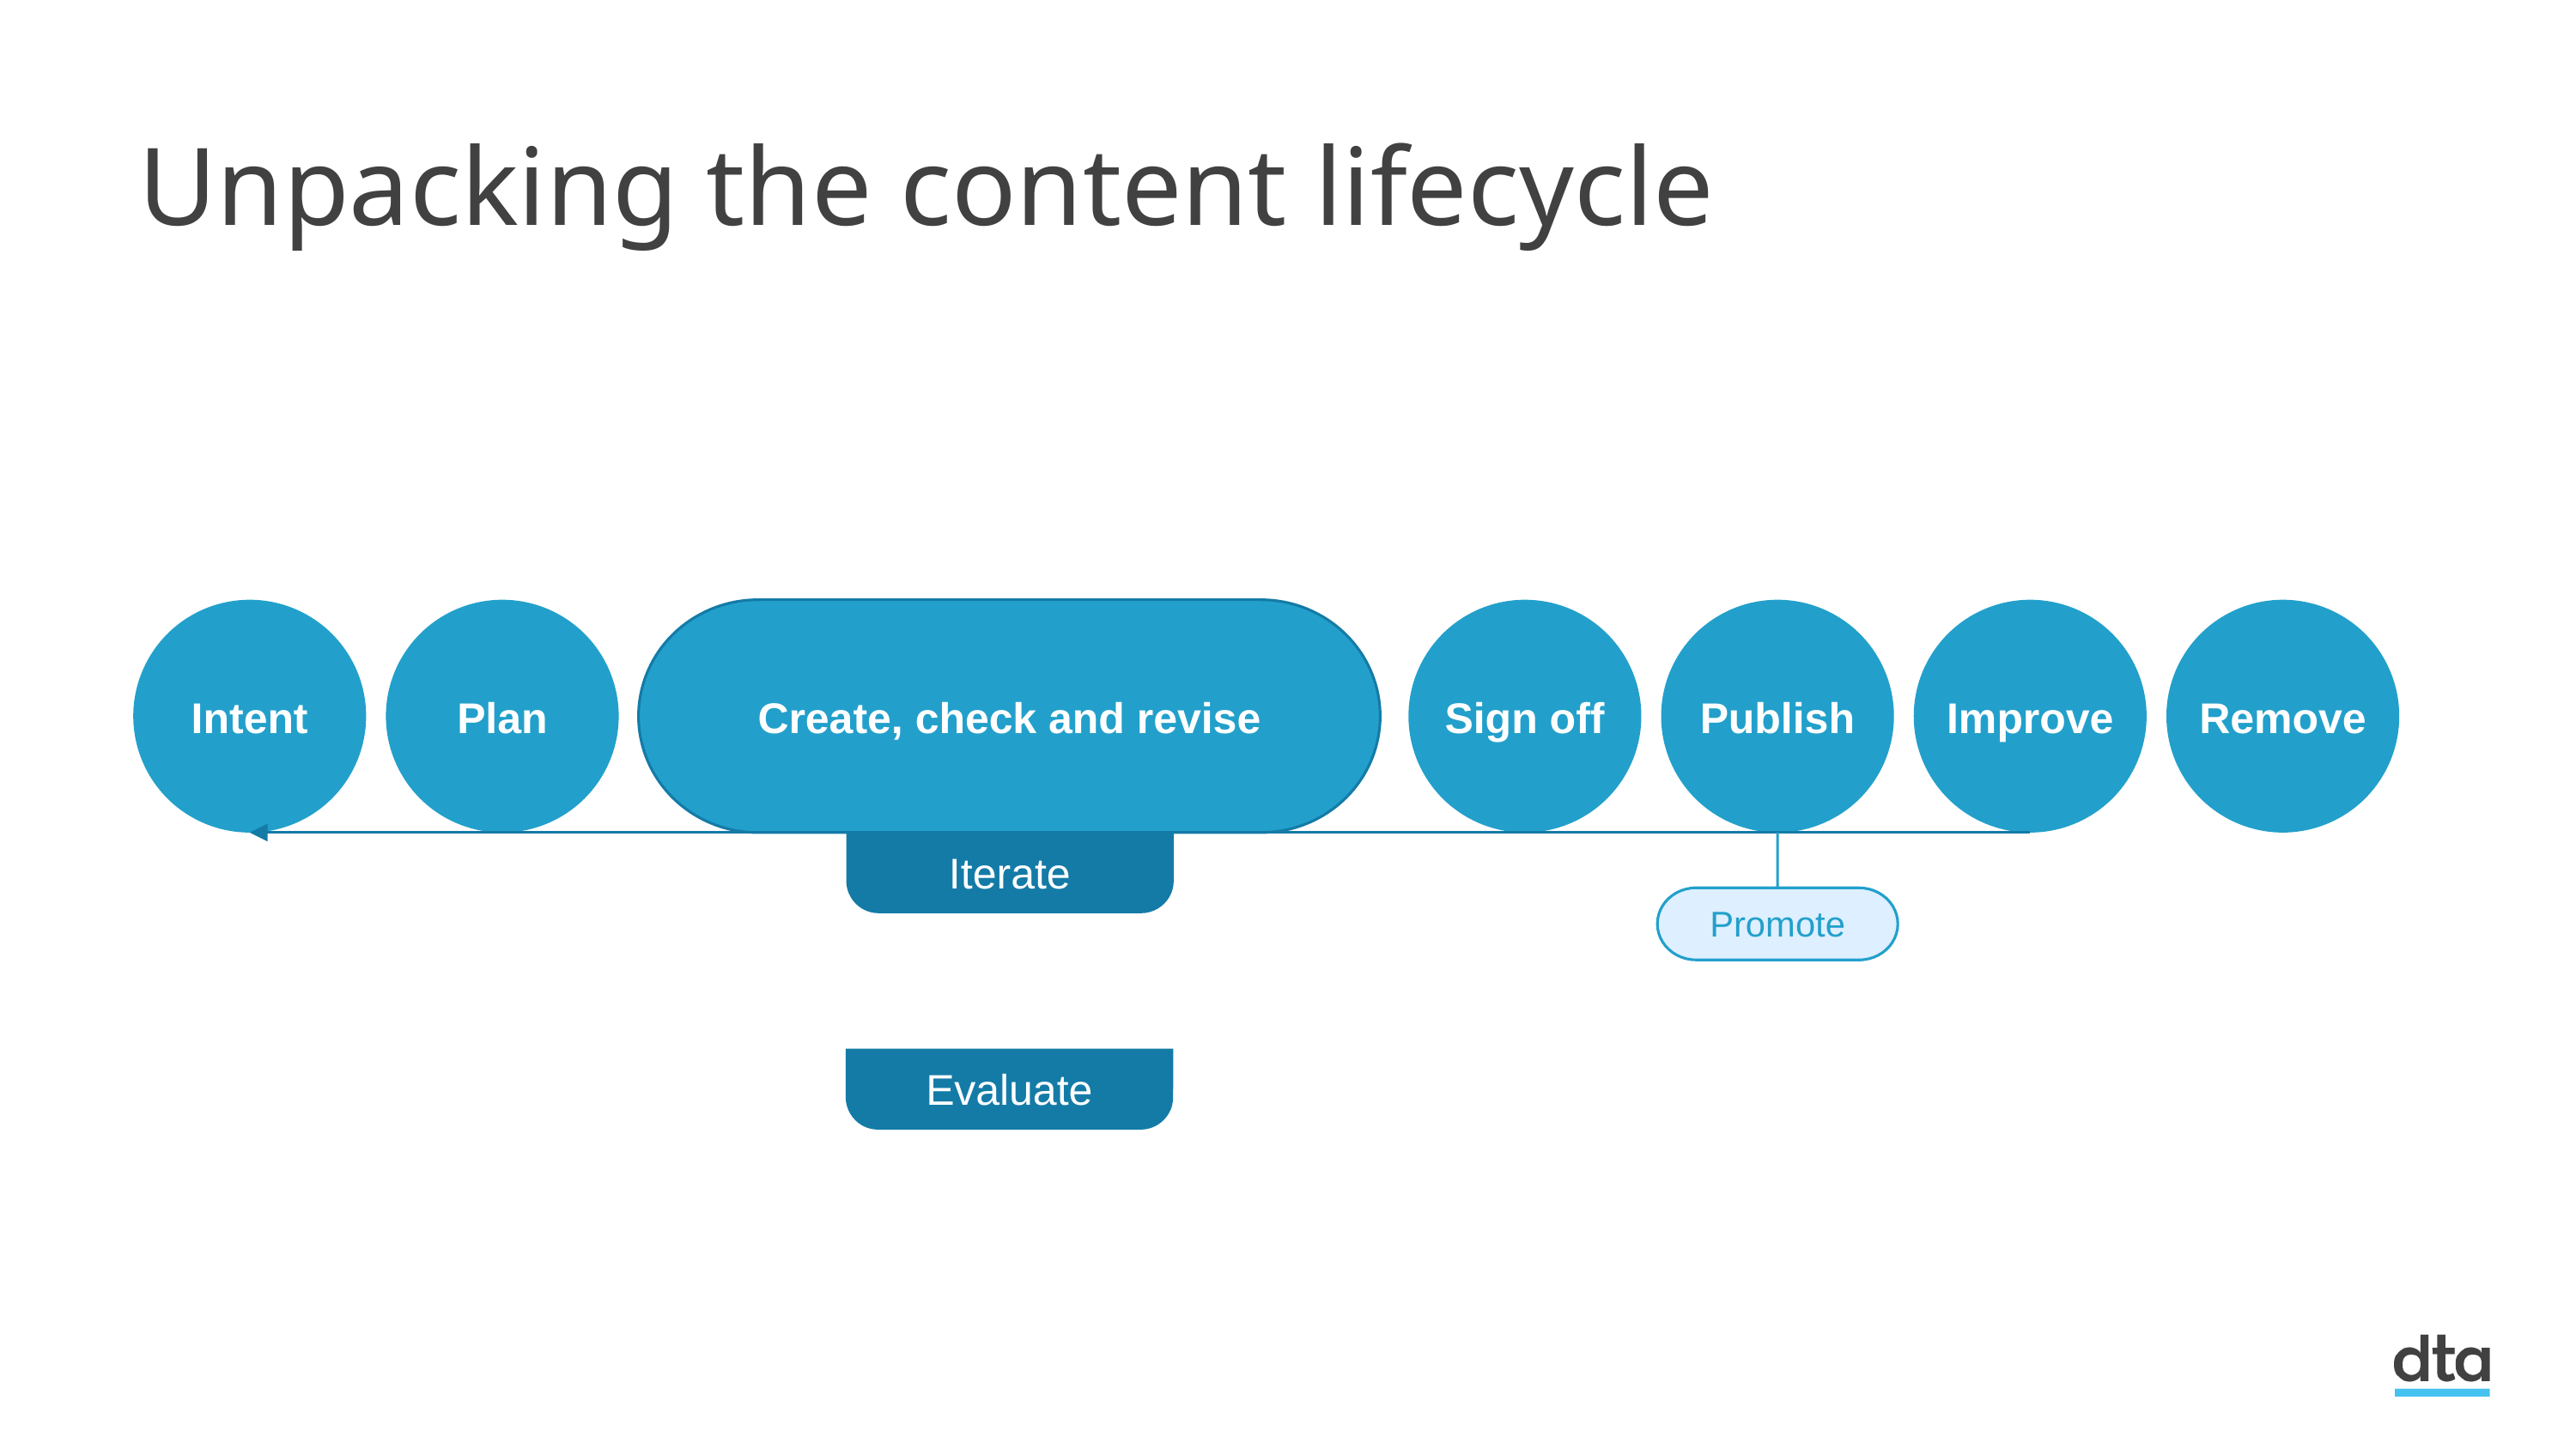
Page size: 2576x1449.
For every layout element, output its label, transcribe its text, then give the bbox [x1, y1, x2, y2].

picture [2394, 1334, 2490, 1397]
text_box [132, 599, 2400, 1138]
text_box Unpacking the content lifecycle [133, 112, 2016, 328]
